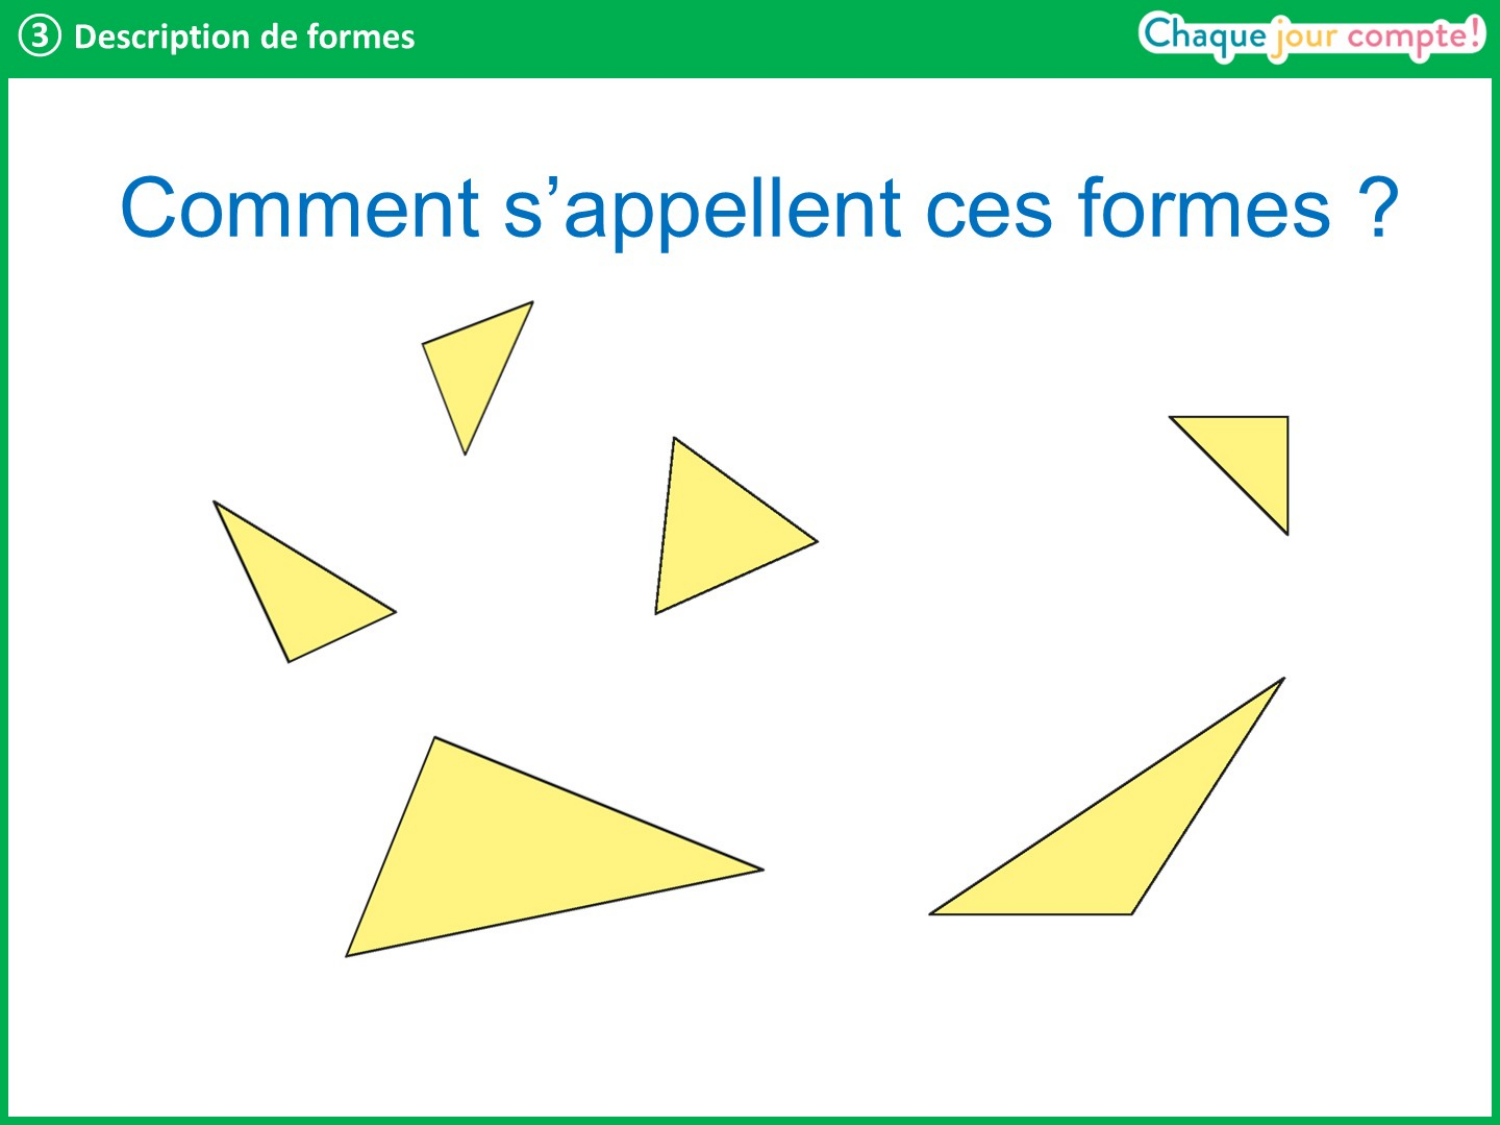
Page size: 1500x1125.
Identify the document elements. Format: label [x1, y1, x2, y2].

list [0, 0, 1500, 1125]
